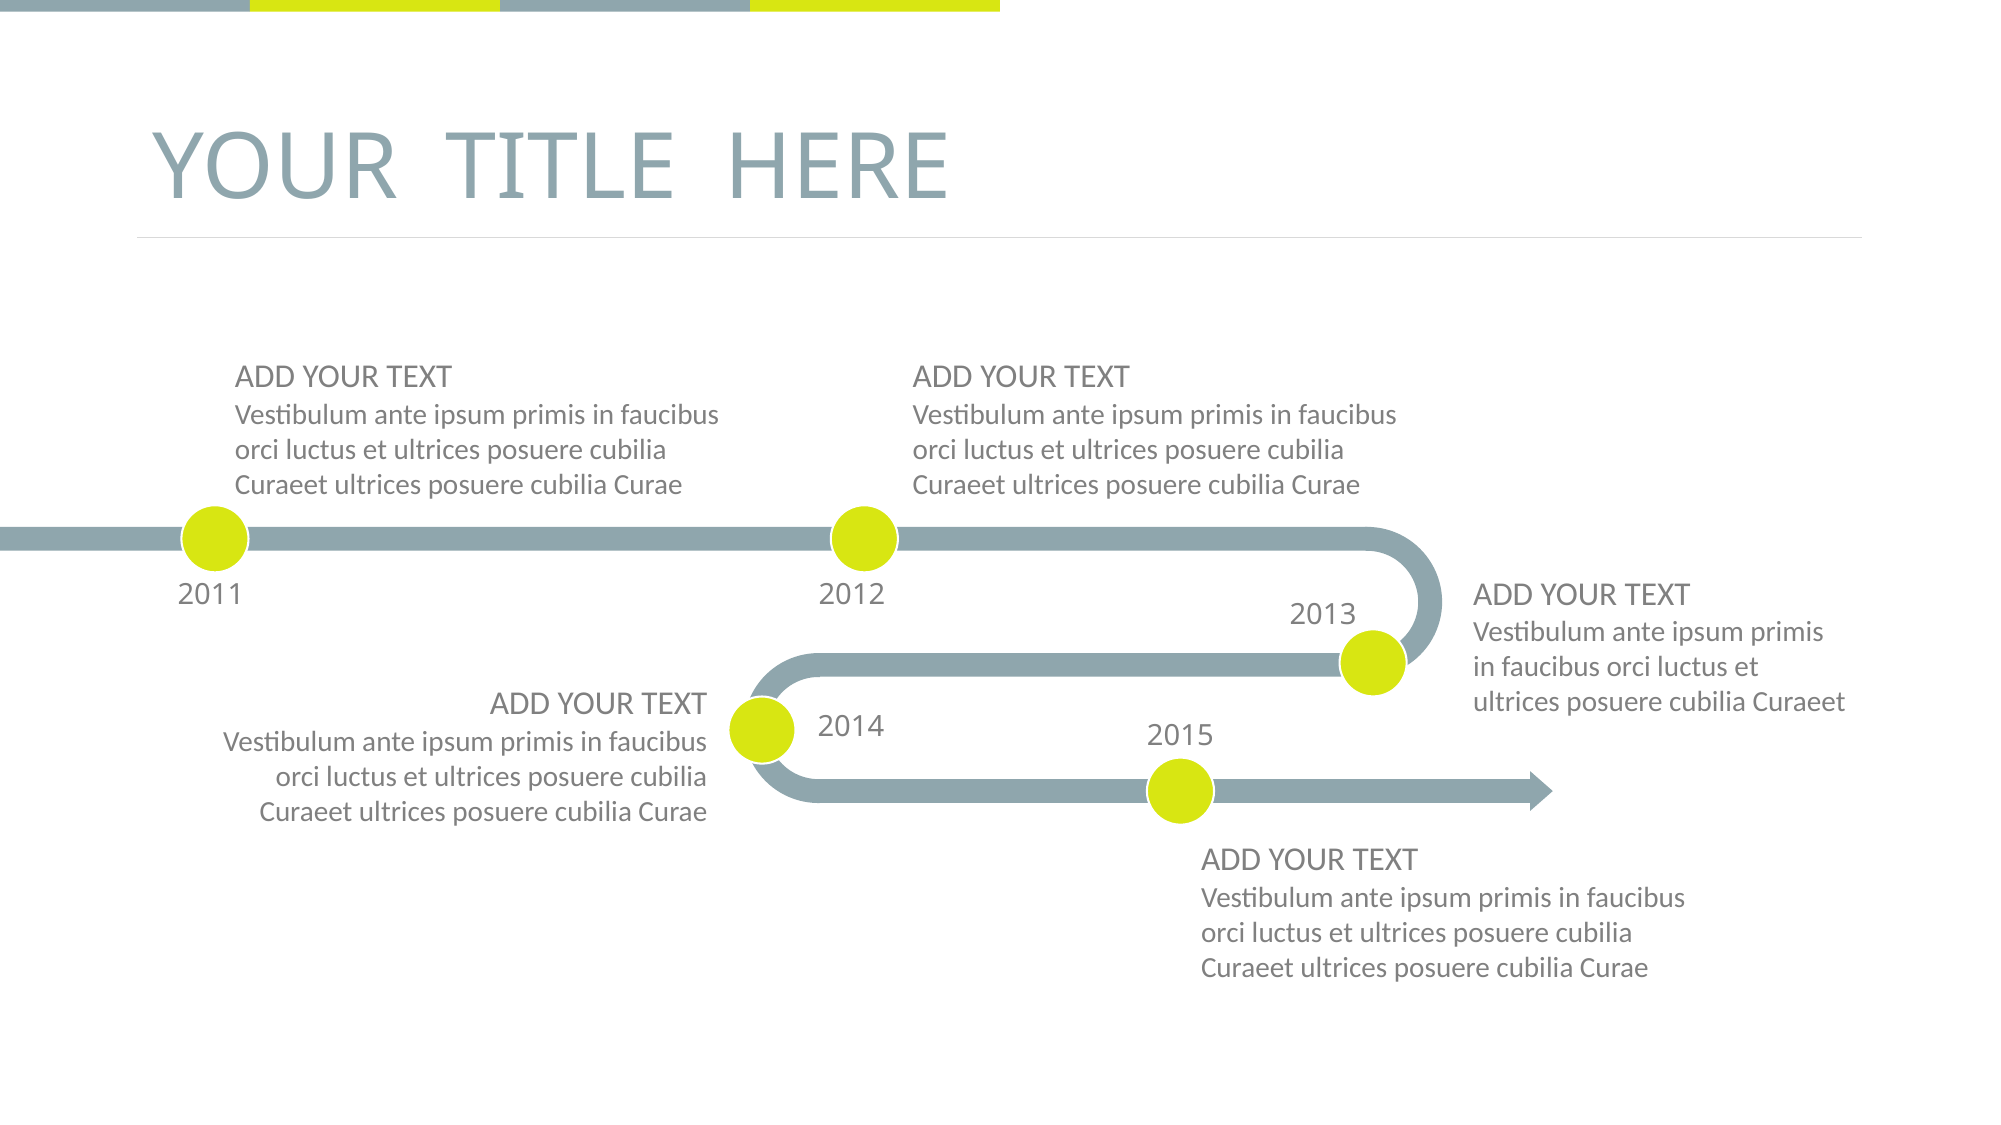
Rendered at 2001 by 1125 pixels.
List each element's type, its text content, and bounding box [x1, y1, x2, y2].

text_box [0, 526, 1553, 811]
text_box ADD YOUR TEXT [1553, 564, 1756, 620]
text_box [832, 504, 897, 526]
text_box [182, 504, 248, 526]
text_box ADD YOUR TEXT [220, 347, 518, 402]
text_box Vestibulum ante ipsum primis in faucibus orci luctus et ultrices posuere cubilia Curaeet [1553, 605, 1863, 725]
text_box Vestibulum ante ipsum primis in faucibus orci luctus et ultrices posuere cubilia Curaeet ultrices posuere cubilia Curae [897, 388, 1441, 508]
text_box [1152, 811, 1209, 826]
text_box Vestibulum ante ipsum primis in faucibus orci luctus et ultrices posuere cubilia Curaeet ultrices posuere cubilia Curae [1186, 871, 1729, 991]
text_box Vestibulum ante ipsum primis in faucibus orci luctus et ultrices posuere cubilia Curaeet ultrices posuere cubilia Curae [180, 811, 723, 870]
text_box ADD YOUR TEXT [1186, 830, 1484, 885]
text_box ADD YOUR TEXT [897, 347, 1195, 402]
title YOUR TITLE HERE [137, 59, 1863, 278]
text_box Vestibulum ante ipsum primis in faucibus orci luctus et ultrices posuere cubilia Curaeet ultrices posuere cubilia Curae [220, 388, 763, 508]
